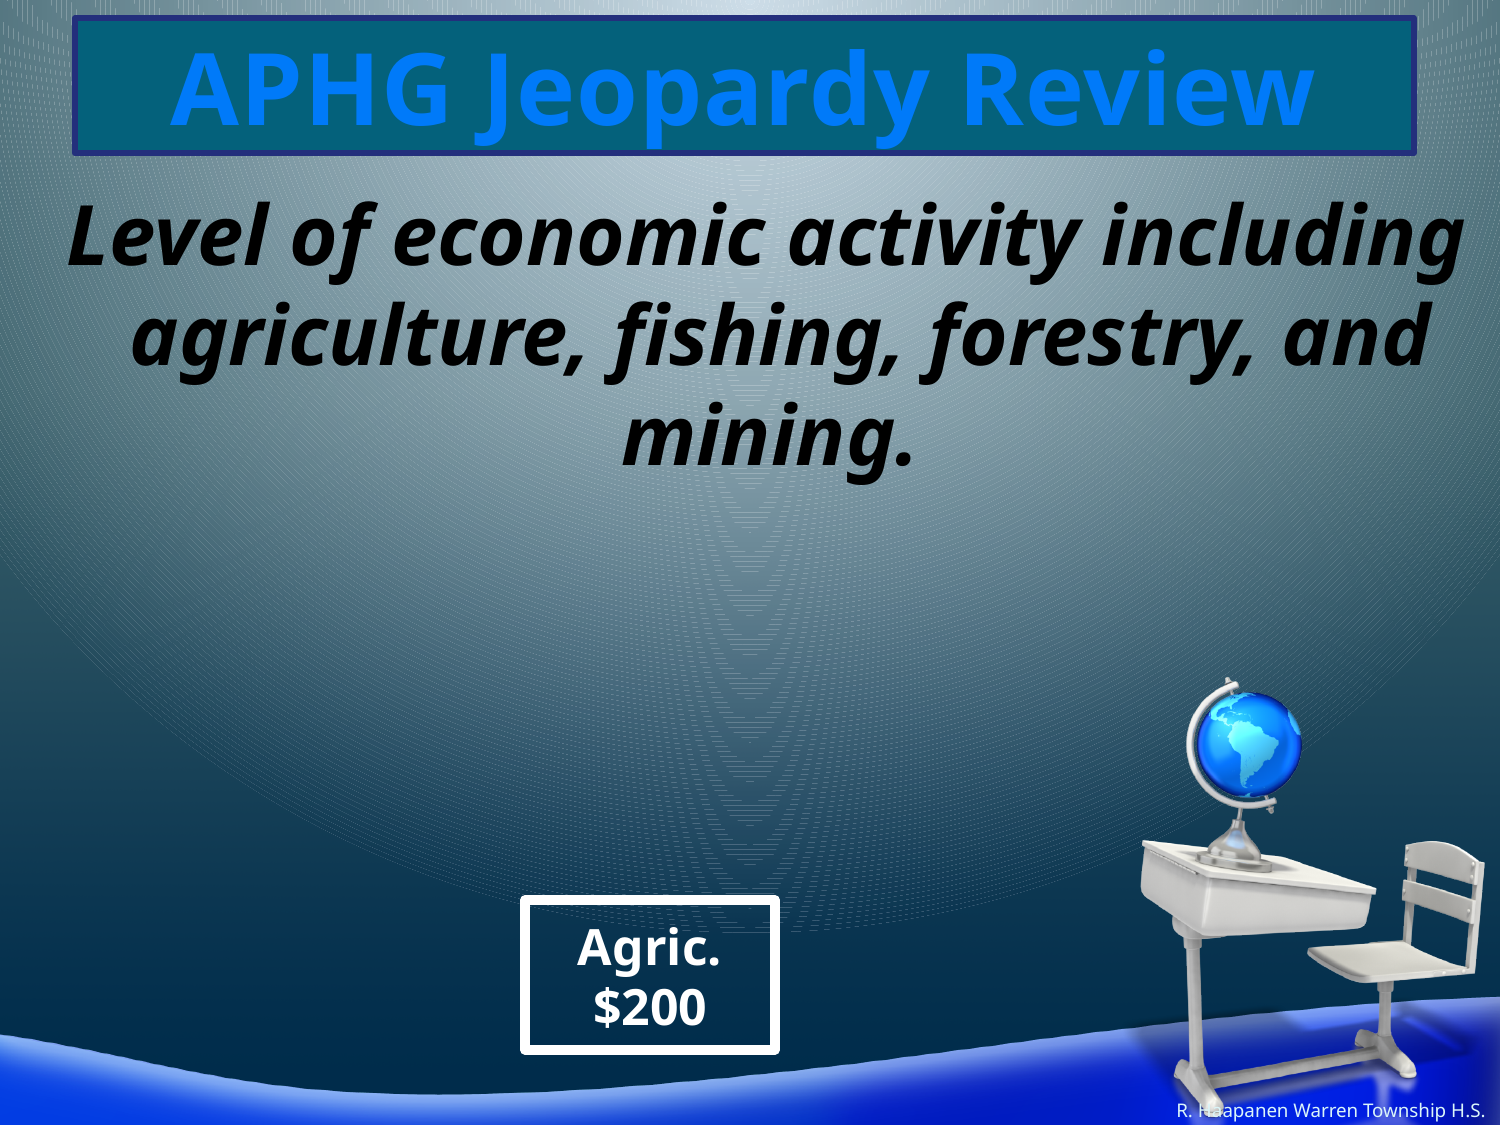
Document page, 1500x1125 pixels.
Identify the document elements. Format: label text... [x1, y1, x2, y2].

text_box Agric. $200 [525, 899, 775, 1050]
footer R. Haapanen Warren Township H.S. [1025, 1091, 1500, 1125]
list Level of economic activity including agriculture, fishing, forestry, and mining. [33, 174, 1500, 825]
picture [0, 0, 1500, 1125]
